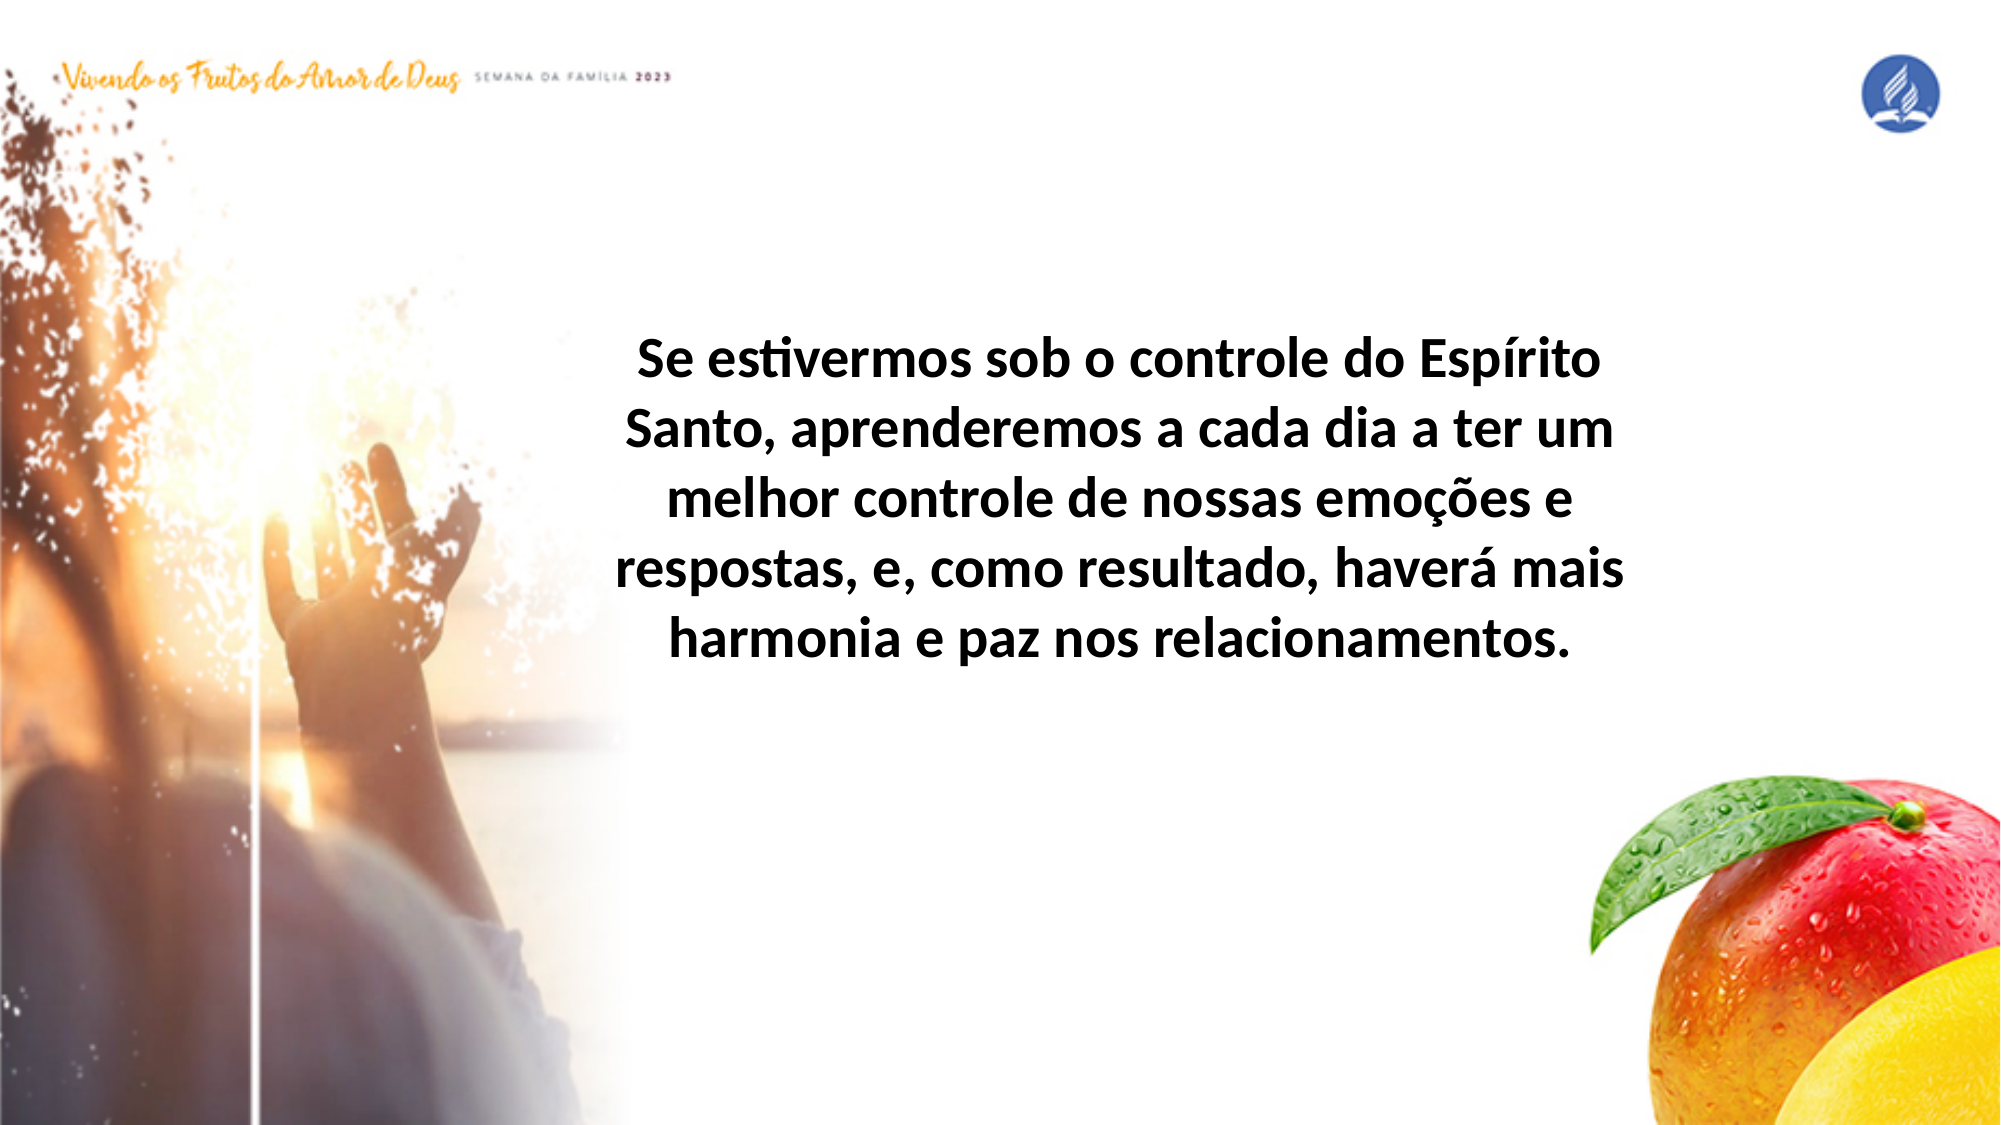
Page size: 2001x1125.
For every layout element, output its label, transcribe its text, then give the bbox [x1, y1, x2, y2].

text_box Se estivermos sob o controle do Espírito Santo, aprenderemos a cada dia a ter um melhor controle de nossas emoções e respostas, e, como resultado, haverá mais harmonia e paz nos relacionamentos. [559, 312, 1688, 677]
picture [0, 0, 2001, 1125]
